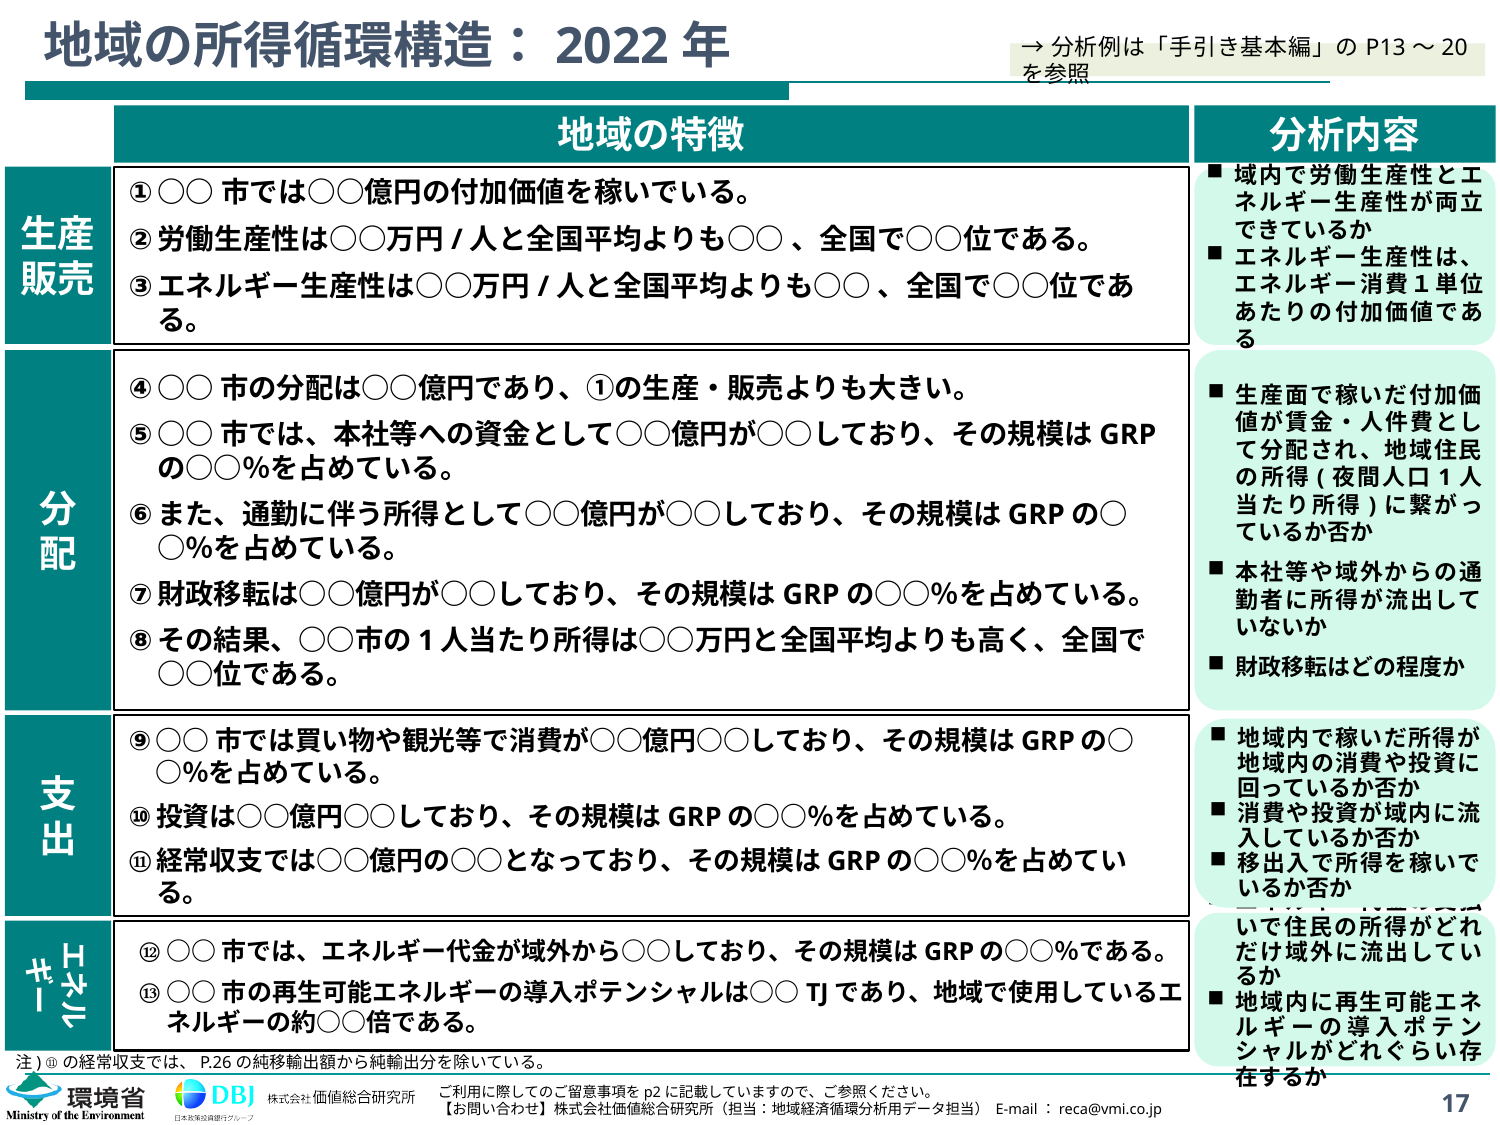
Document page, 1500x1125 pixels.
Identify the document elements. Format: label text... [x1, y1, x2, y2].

text_box ○○市では買い物や観光等で消費が○○億円○○しており、その規模はGRPの○○％を占めている。 投資は○○億円○○しており、その規模はGRPの○○％を占めている。 経常収支では○○億円の○○となっており、その規模はGRPの○○％を占めている。 [114, 715, 1189, 916]
text_box 支 出 [4, 715, 112, 916]
text_box 注) ⑪の経常収支では、P.26の純移輸出額から純輸出分を除いている。 [15, 1052, 607, 1073]
picture [2, 1071, 148, 1125]
text_box ○○市では○○億円の付加価値を稼いでいる。 労働生産性は○○万円/人と全国平均よりも○○ 、全国で○○位である。 エネルギー生産性は○○万円/人と全国平均よりも○○ 、全国で○○位である。 [114, 166, 1189, 344]
text_box ○○市では、エネルギー代金が域外から○○しており、その規模はGRPの○○％である。 ○○市の再生可能エネルギーの導入ポテンシャルは○○TJであり、地域で使用しているエネルギーの約○○倍である。 [114, 920, 1189, 1051]
text_box 地域内で稼いだ所得が地域内の消費や投資に回っているか否か 消費や投資が域内に流入しているか否か 移出入で所得を稼いでいるか否か [1194, 718, 1496, 908]
title 地域の所得循環構造：2022年 [27, 0, 1304, 82]
text_box 分析内容 [1194, 105, 1496, 163]
text_box →分析例は「手引き基本編」のP13～20を参照 [1010, 43, 1486, 77]
text_box 分 配 [4, 350, 112, 711]
picture [171, 1075, 419, 1125]
text_box エネルギー代金の支払いで住民の所得がどれだけ域外に流出しているか 地域内に再生可能エネルギーの導入ポテンシャルがどれぐらい存在するか [1194, 912, 1496, 1067]
text_box ○○市の分配は○○億円であり、①の生産・販売よりも大きい。 ○○市では、本社等への資金として○○億円が○○しており、その規模はGRPの○○％を占めている。 また、通勤に伴う所得として○○億円が○○しており、その規模はGRPの○○％を占めている。 財政移転は○○億円が○○しており、その規模はGRPの○○％を占めている。 その結果、○○市の1人当たり所得は○○万円と全国平均よりも高く、全国で○○位である。 [114, 350, 1189, 711]
text_box 生産 販売 [4, 166, 112, 344]
text_box エネルギー [4, 920, 112, 1051]
text_box 地域の特徴 [114, 105, 1189, 163]
slide_number 17 [1411, 1079, 1500, 1122]
text_box 域内で労働生産性とエネルギー生産性が両立できているか エネルギー生産性は、エネルギー消費１単位あたりの付加価値である [1194, 167, 1496, 345]
text_box 生産面で稼いだ付加価値が賃金・人件費として分配され、地域住民の所得(夜間人口1人当たり所得)に繋がっているか否か 本社等や域外からの通勤者に所得が流出していないか 財政移転はどの程度か [1194, 350, 1496, 711]
